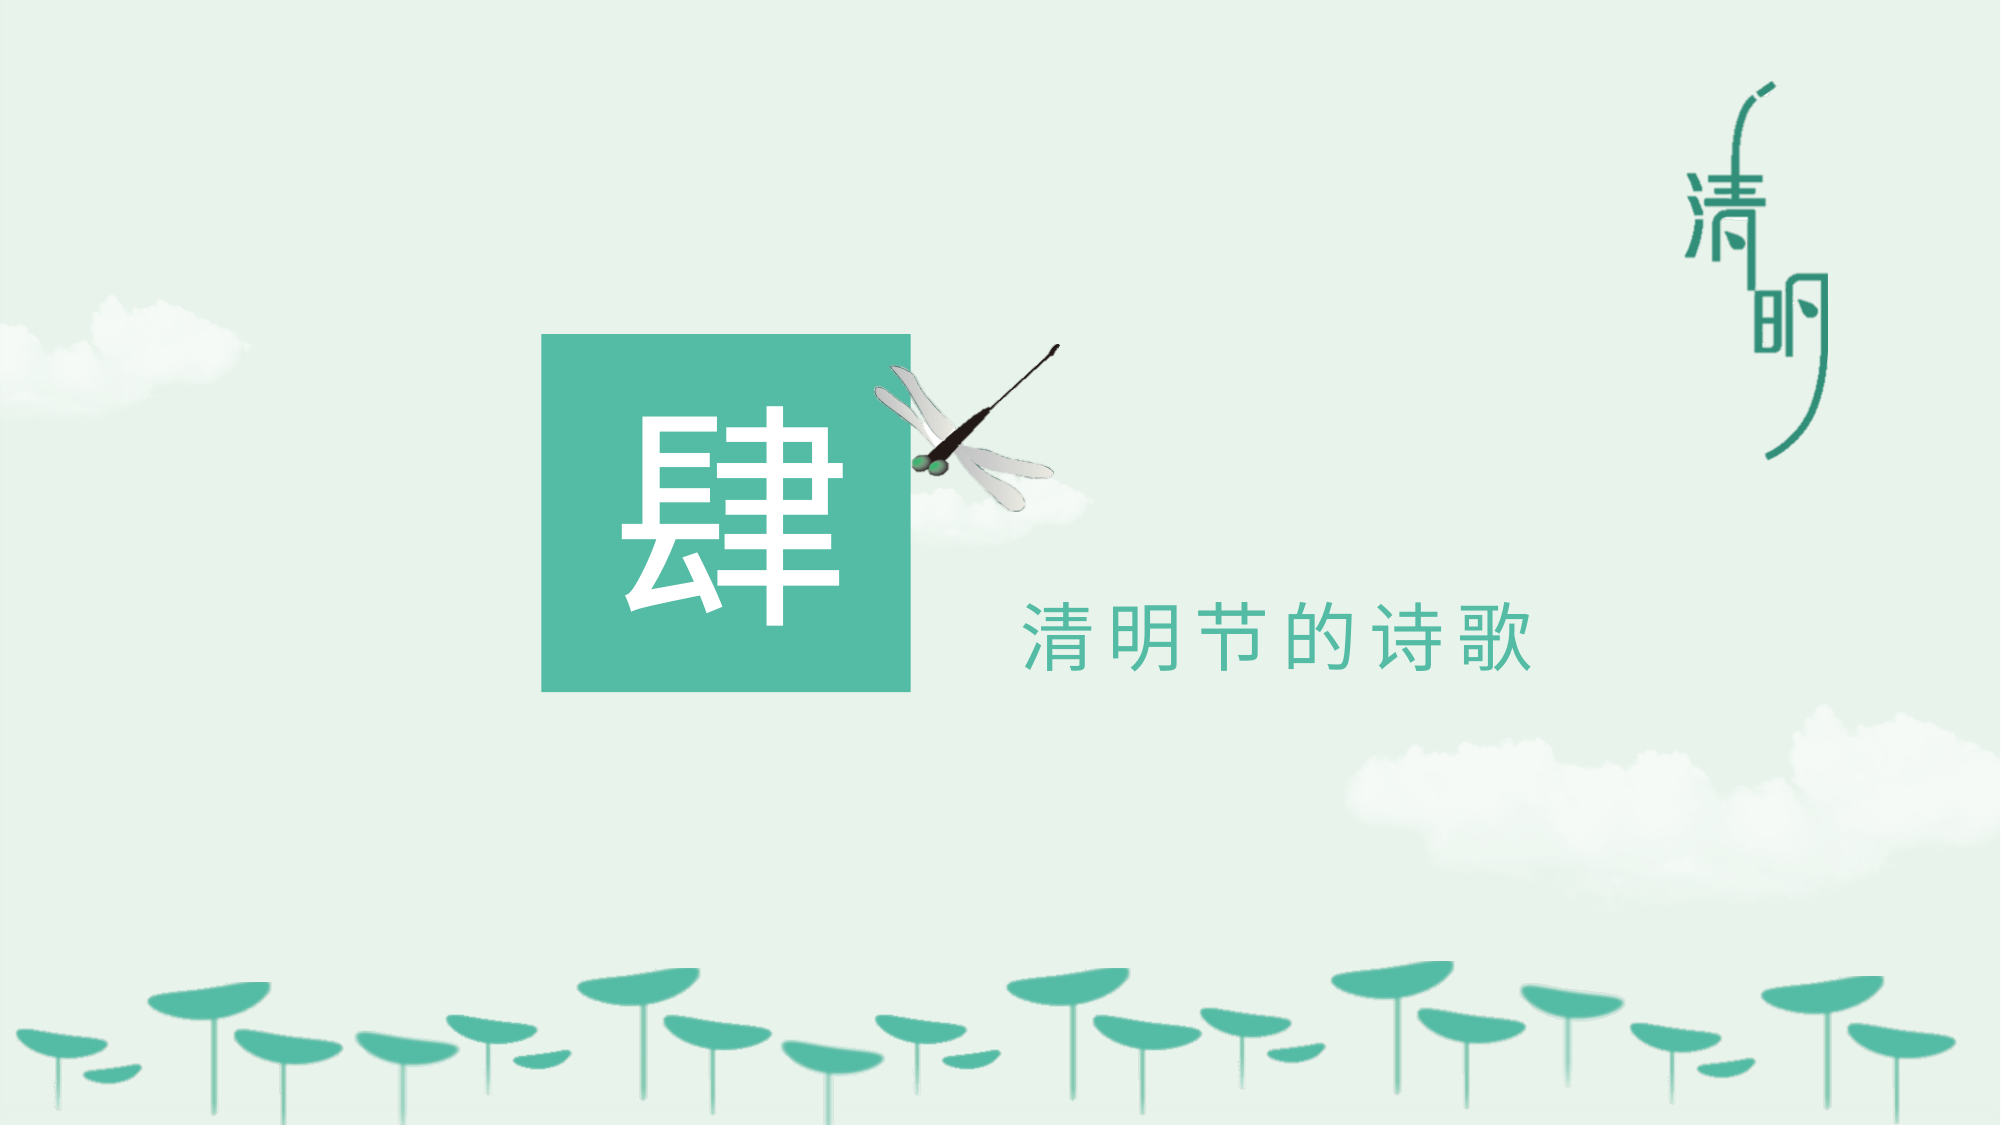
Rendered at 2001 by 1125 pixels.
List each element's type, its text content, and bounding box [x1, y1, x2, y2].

text_box 清明节的诗歌 [1048, 583, 1656, 688]
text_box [12, 890, 1979, 1125]
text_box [541, 334, 1048, 693]
picture [0, 0, 2001, 1125]
